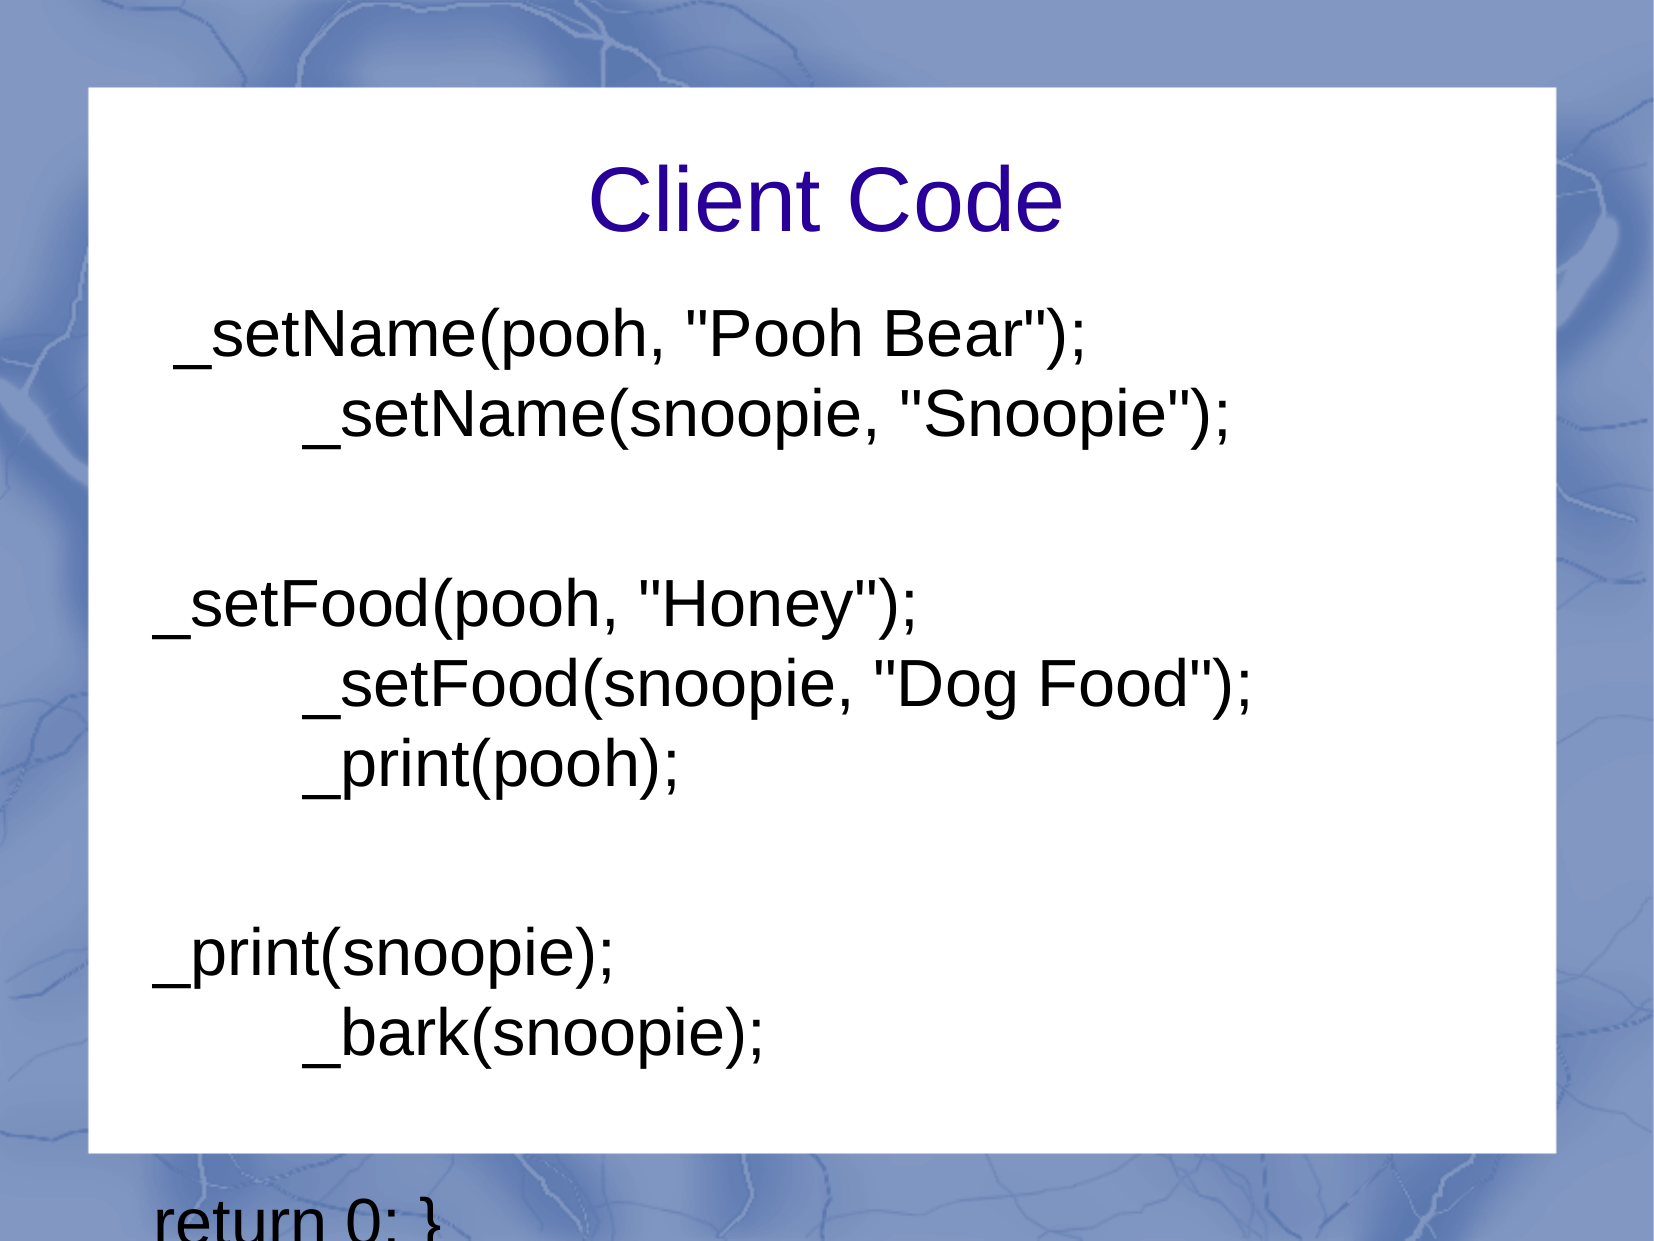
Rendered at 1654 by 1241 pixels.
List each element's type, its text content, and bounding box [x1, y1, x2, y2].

list _setName(pooh, "Pooh Bear"); _setName(snoopie, "Snoopie"); _setFood(pooh, "Honey"); _setFood(snoopie, "Dog Food"); _print(pooh); _print(snoopie); _bark(snoopie); return 0; } [82, 290, 1571, 1202]
title Client Code [118, 90, 1536, 290]
picture [0, 0, 1654, 1241]
